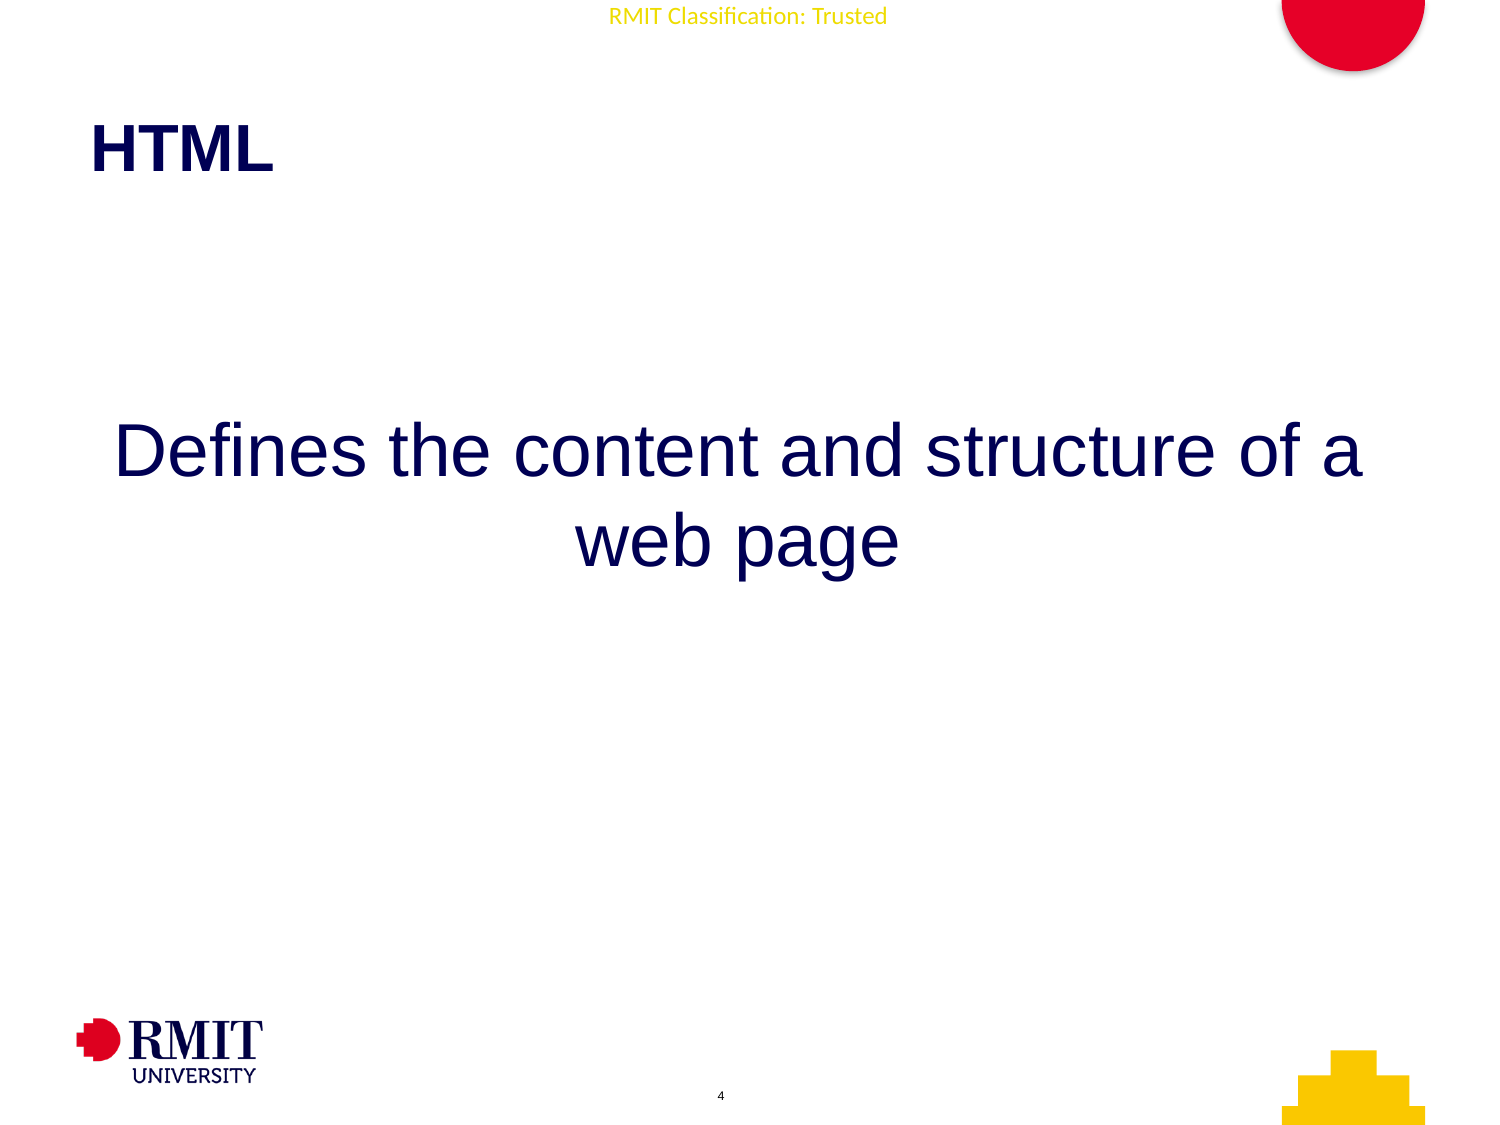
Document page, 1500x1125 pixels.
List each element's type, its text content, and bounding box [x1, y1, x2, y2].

title HTML [75, 23, 1237, 267]
list Defines the content and structure of a web page [62, 393, 1413, 1012]
picture [57, 1001, 281, 1102]
